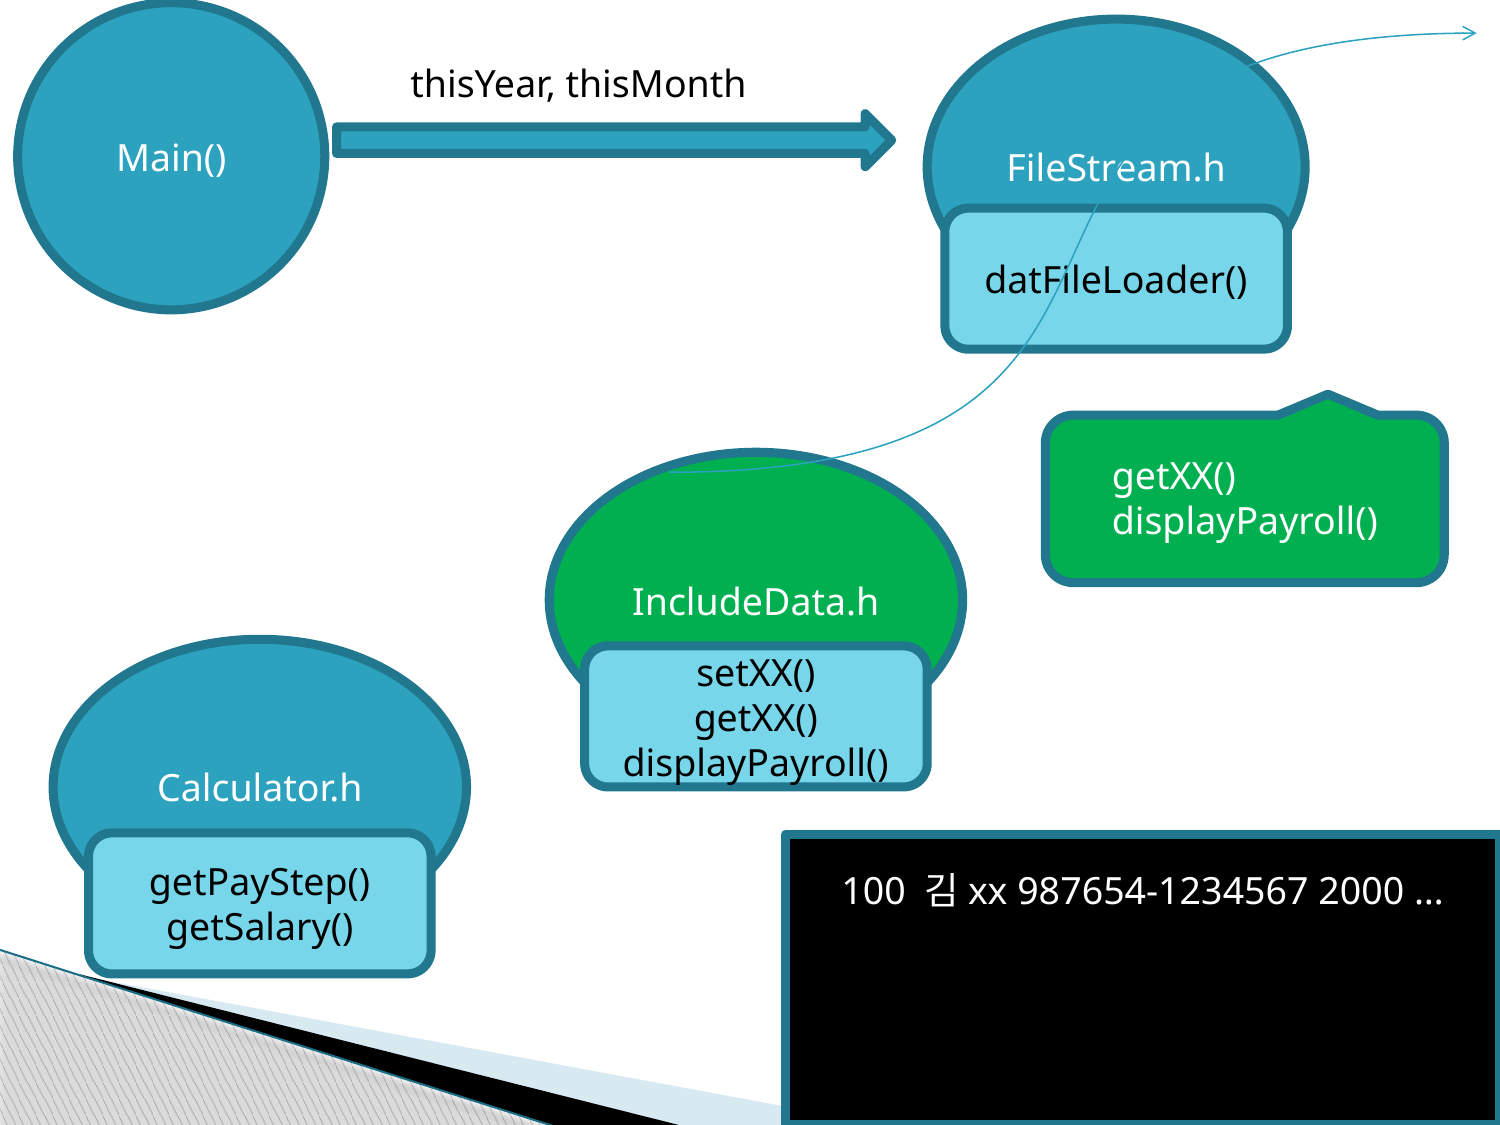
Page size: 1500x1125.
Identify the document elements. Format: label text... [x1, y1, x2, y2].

text_box [1298, 390, 1449, 444]
text_box Main() [13, 0, 330, 315]
text_box IncludeData.h [544, 447, 847, 685]
text_box setXX() getXX() displayPayroll() [580, 641, 932, 792]
text_box [1298, 550, 1449, 588]
text_box thisYear, thisMonth [395, 52, 847, 113]
text_box [332, 122, 847, 158]
text_box getXX() displayPayroll() [1298, 444, 1452, 550]
text_box Calculator.h [48, 634, 472, 872]
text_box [853, 0, 1293, 657]
text_box getPayStep() getSalary() [84, 828, 436, 979]
text_box 100 김xx 987654-1234567 2000 … [781, 830, 1500, 1125]
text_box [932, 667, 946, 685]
text_box FileStream.h [1298, 114, 1310, 219]
